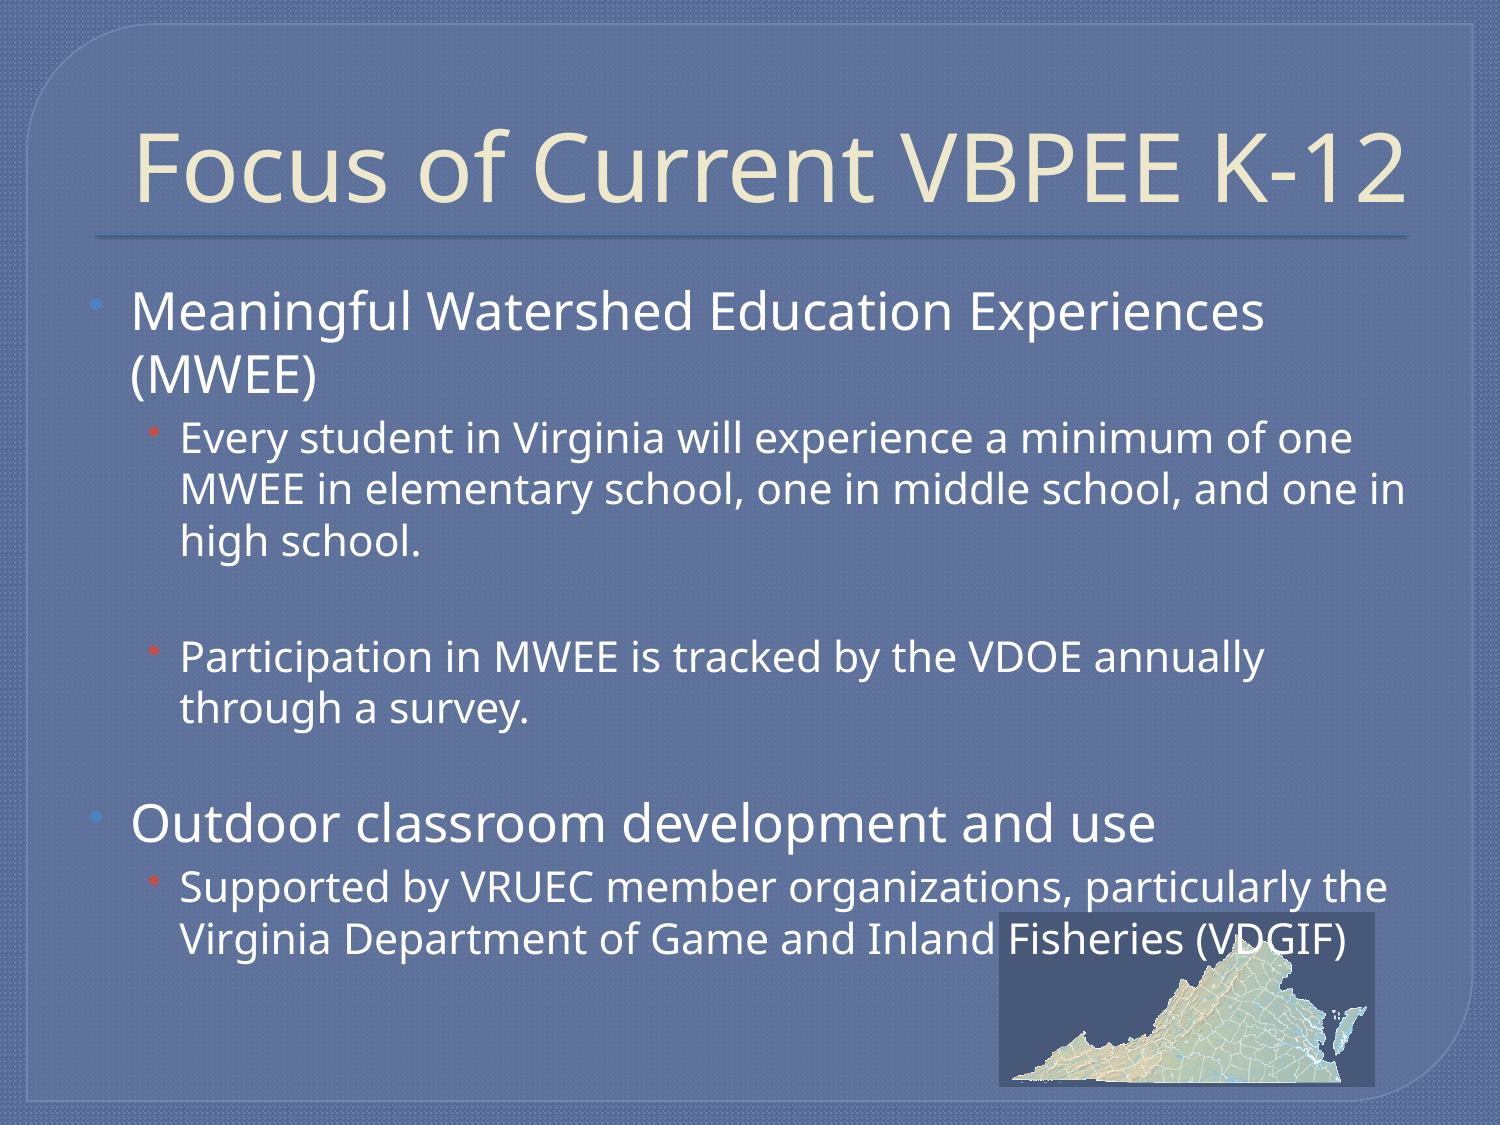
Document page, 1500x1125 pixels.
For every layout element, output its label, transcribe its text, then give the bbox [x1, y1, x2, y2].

picture [999, 1013, 1375, 1087]
list Meaningful Watershed Education Experiences (MWEE) Every student in Virginia will experience a minimum of one MWEE in elementary school, one in middle school, and one in high school. Participation in MWEE is tracked by the VDOE annually through a survey. Outdoor classroom development and use Supported by VRUEC member organizations, particularly the Virginia Department of Game and Inland Fisheries (VDGIF) [75, 270, 1425, 1013]
title Focus of Current VBPEE K-12 [75, 41, 1425, 230]
